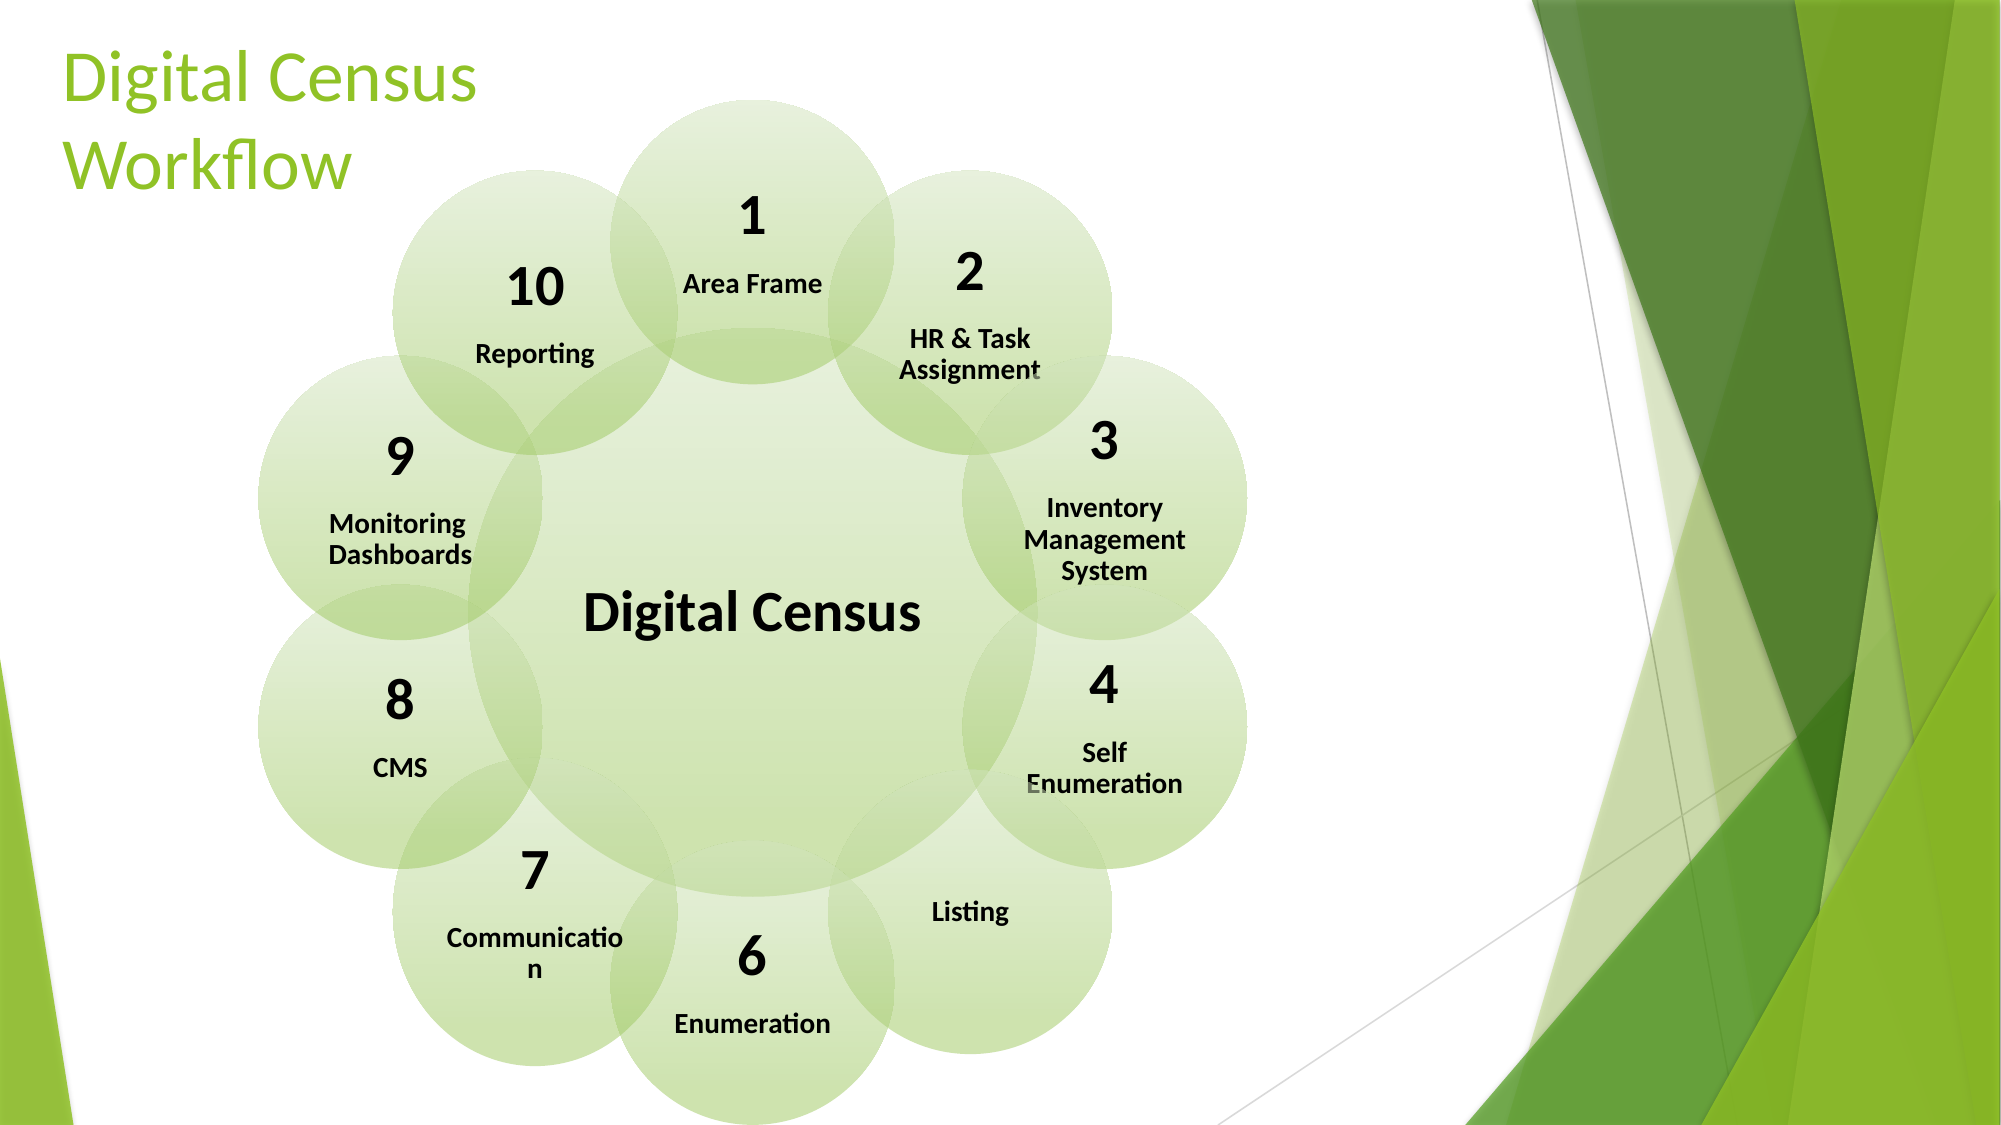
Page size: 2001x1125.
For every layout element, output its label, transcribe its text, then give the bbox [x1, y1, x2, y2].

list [110, 99, 1395, 1125]
title Digital Census Workflow [47, 20, 692, 213]
